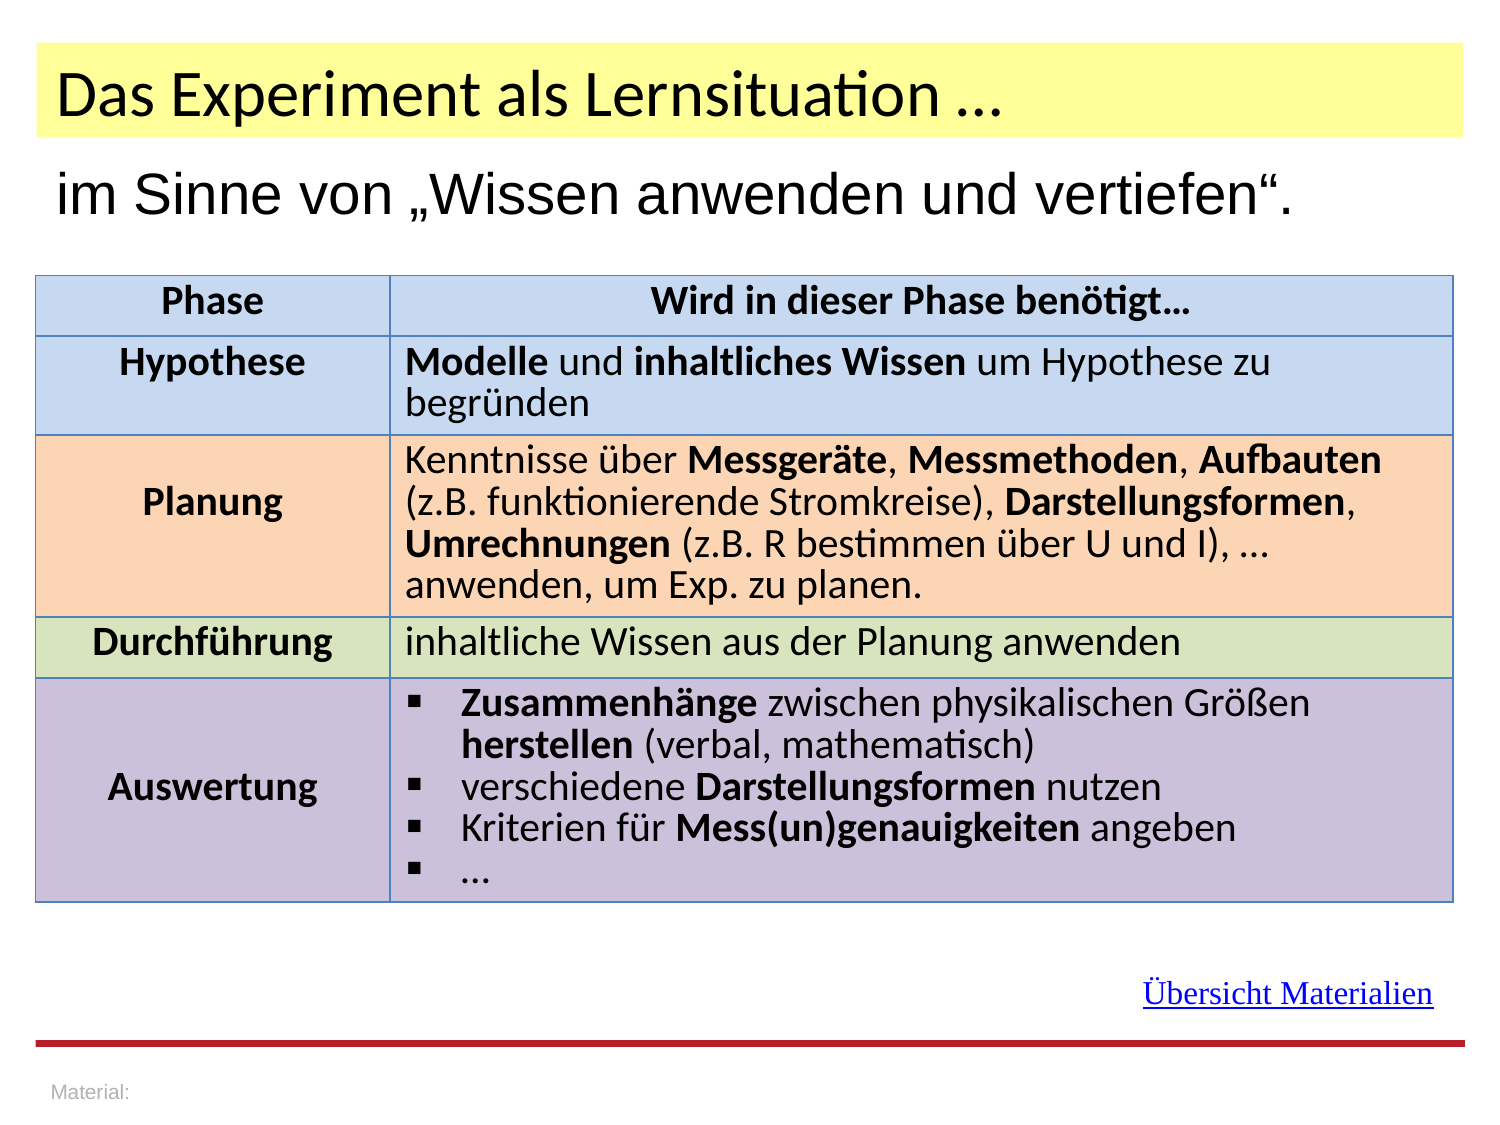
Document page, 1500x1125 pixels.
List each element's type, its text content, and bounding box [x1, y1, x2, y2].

table_header Phase [36, 276, 389, 335]
table_cell Durchführung [36, 618, 389, 677]
table_cell inhaltliche Wissen aus der Planung anwenden [391, 618, 1452, 677]
table_header Wird in dieser Phase benötigt… [391, 276, 1452, 335]
footer Material: [35, 1061, 768, 1122]
table_cell Hypothese [36, 337, 389, 434]
table_cell Kenntnisse über Messgeräte, Messmethoden, Aufbauten (z.B. funktionierende Stromkreise), Darstellungsformen, Umrechnungen (z.B. R bestimmen über U und I), … anwenden, um Exp. zu planen. [391, 436, 1452, 616]
list im Sinne von „Wissen anwenden und vertiefen“. [41, 149, 1459, 1024]
table_cell Planung [36, 436, 389, 616]
table_cell Zusammenhänge zwischen physikalischen Größen herstellen (verbal, mathematisch) verschiedene Darstellungsformen nutzen Kriterien für Mess(un)genauigkeiten angeben … [391, 679, 1452, 901]
table_cell Modelle und inhaltliches Wissen um Hypothese zu begründen [391, 337, 1452, 434]
title Das Experiment als Lernsituation … [41, 42, 1459, 149]
table_cell Auswertung [36, 679, 389, 901]
text_box Übersicht Materialien [1128, 964, 1453, 1019]
